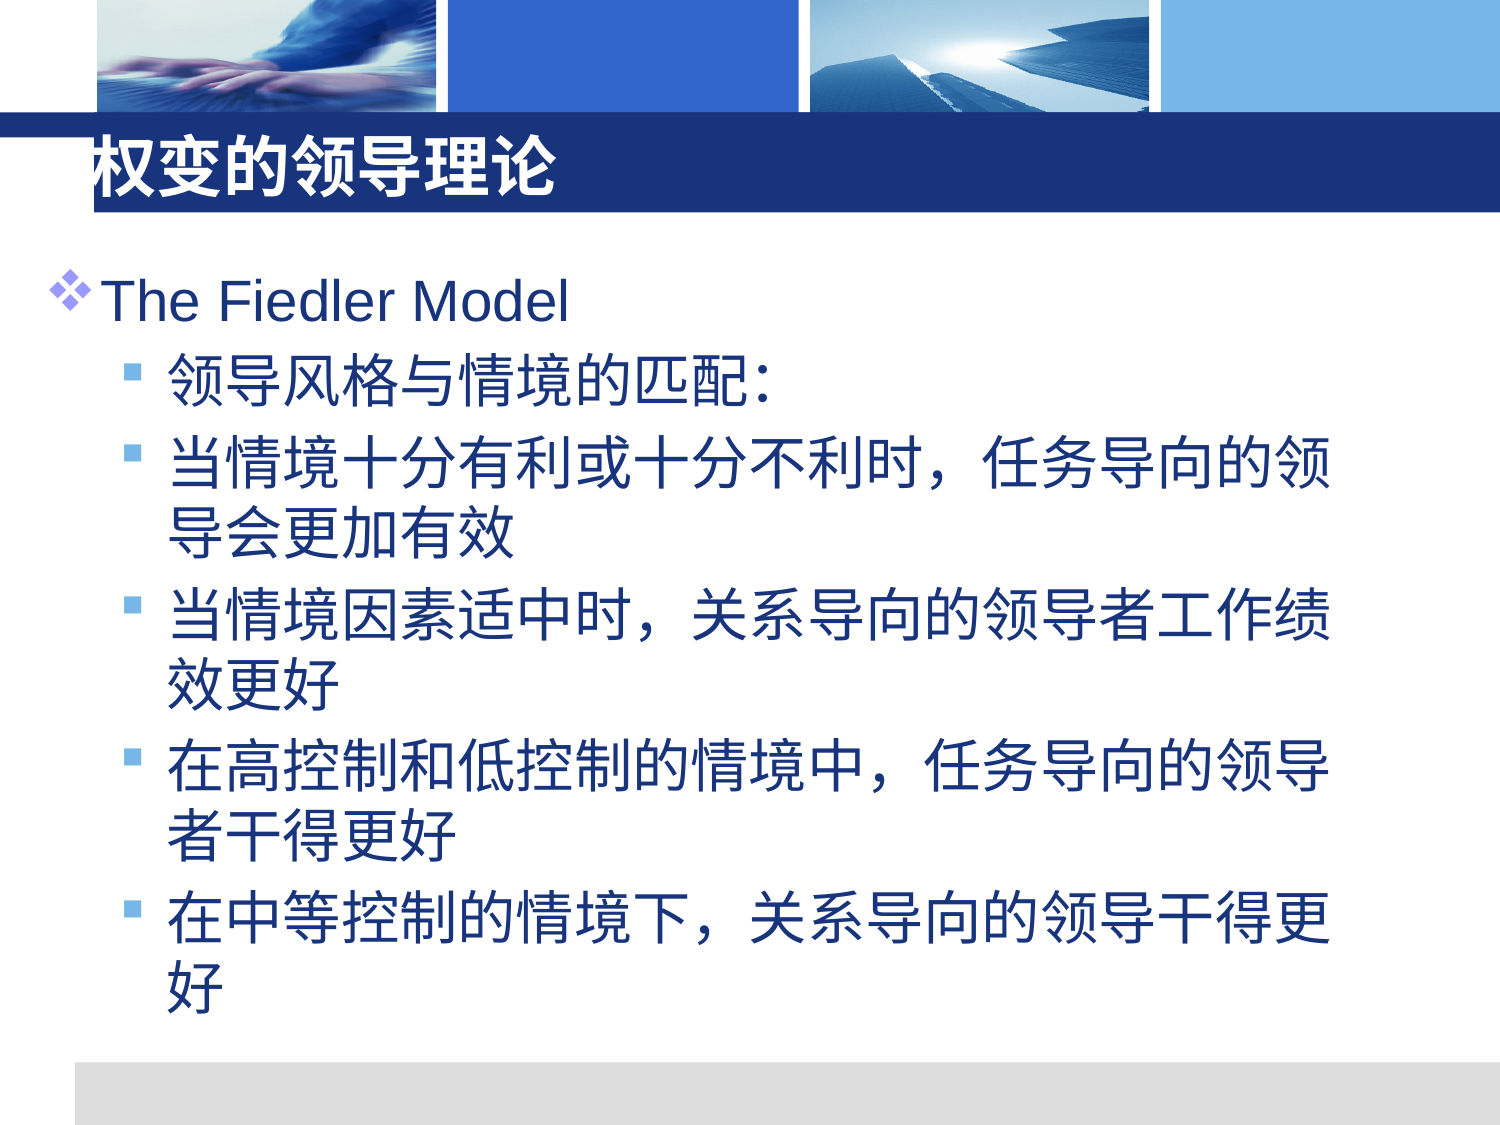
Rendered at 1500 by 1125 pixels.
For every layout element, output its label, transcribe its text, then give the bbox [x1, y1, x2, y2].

list The Fiedler Model 领导风格与情境的匹配： 当情境十分有利或十分不利时，任务导向的领导会更加有效 当情境因素适中时，关系导向的领导者工作绩效更好 在高控制和低控制的情境中，任务导向的领导者干得更好 在中等控制的情境下，关系导向的领导干得更好 [29, 255, 1405, 976]
title 权变的领导理论 [75, 90, 1425, 239]
picture [97, 0, 437, 90]
picture [810, 0, 1150, 90]
